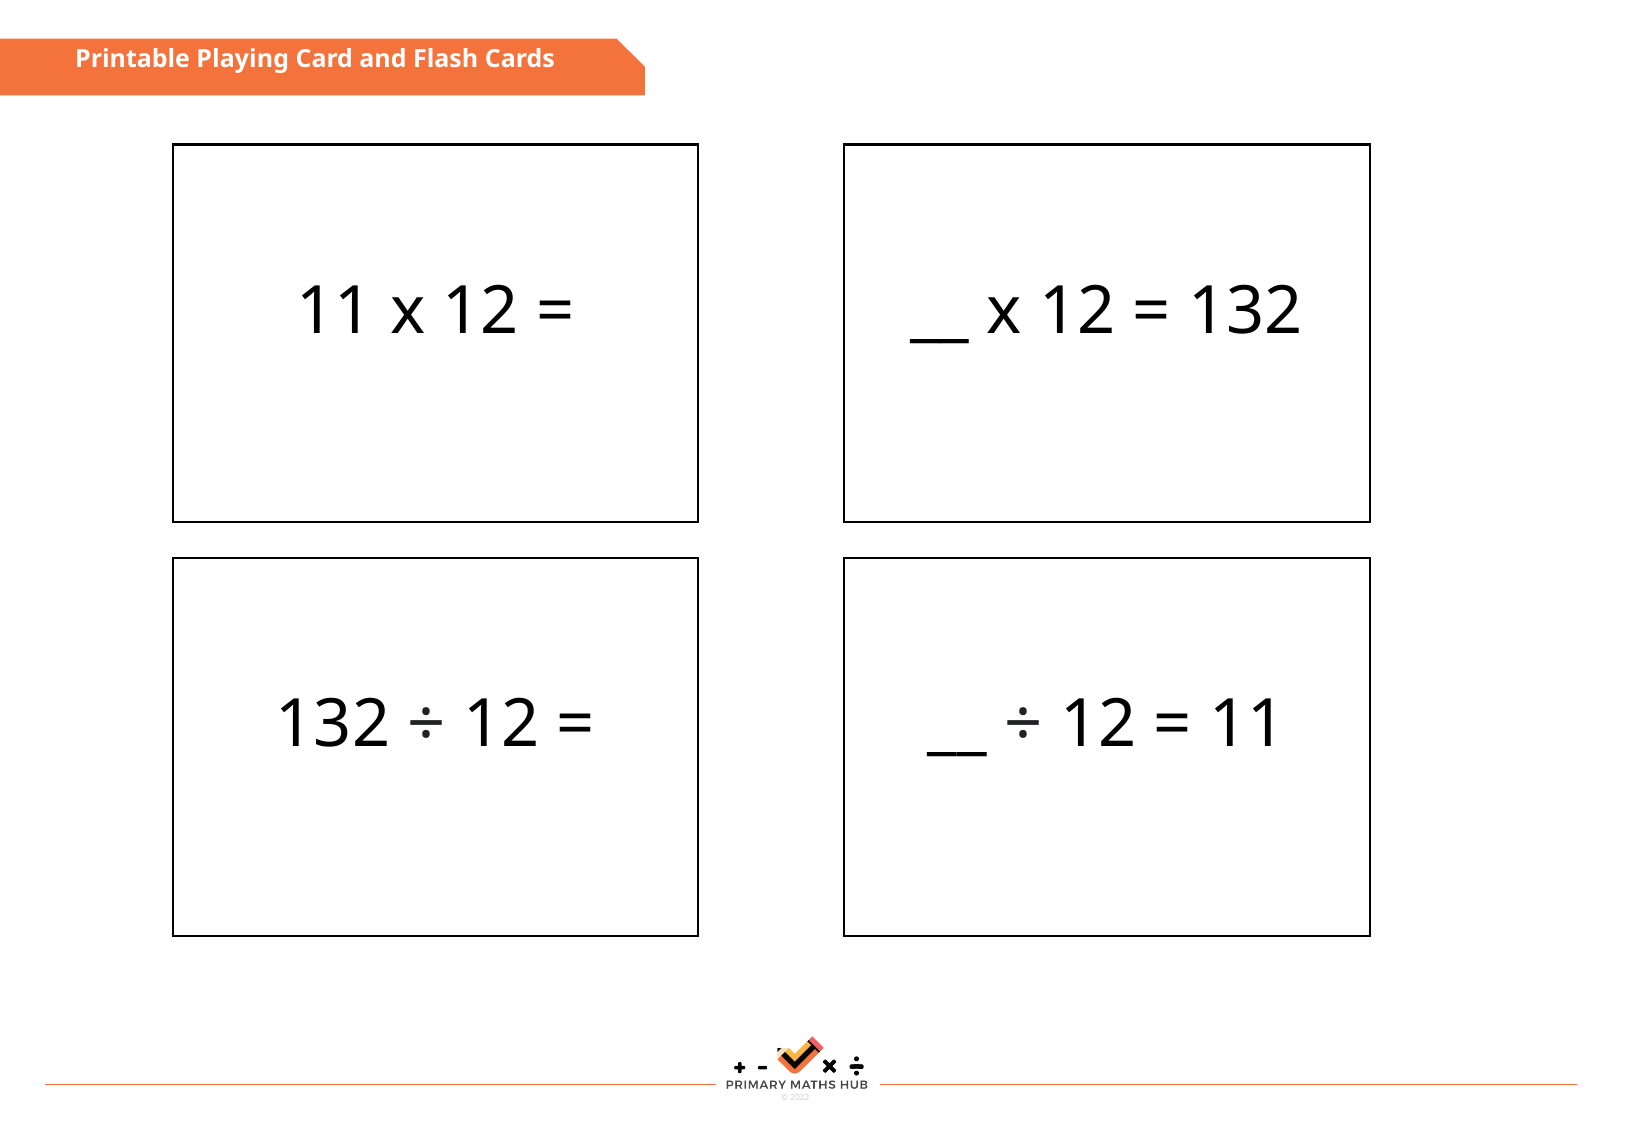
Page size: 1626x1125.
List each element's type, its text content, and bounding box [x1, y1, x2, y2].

text_box __ x 12 = 132 [844, 259, 1370, 355]
text_box [172, 557, 699, 672]
text_box [843, 143, 1371, 523]
text_box 132 ÷ 12 = [172, 672, 699, 768]
text_box 11 x 12 = [172, 259, 699, 355]
text_box [172, 143, 699, 259]
text_box [172, 355, 699, 523]
text_box __ ÷ 12 = 11 [844, 672, 1370, 768]
picture [722, 1034, 872, 1094]
text_box Printable Playing Card and Flash Cards [0, 37, 646, 97]
text_box © 2022 [720, 1084, 870, 1110]
text_box [172, 768, 699, 937]
text_box [843, 557, 1371, 937]
